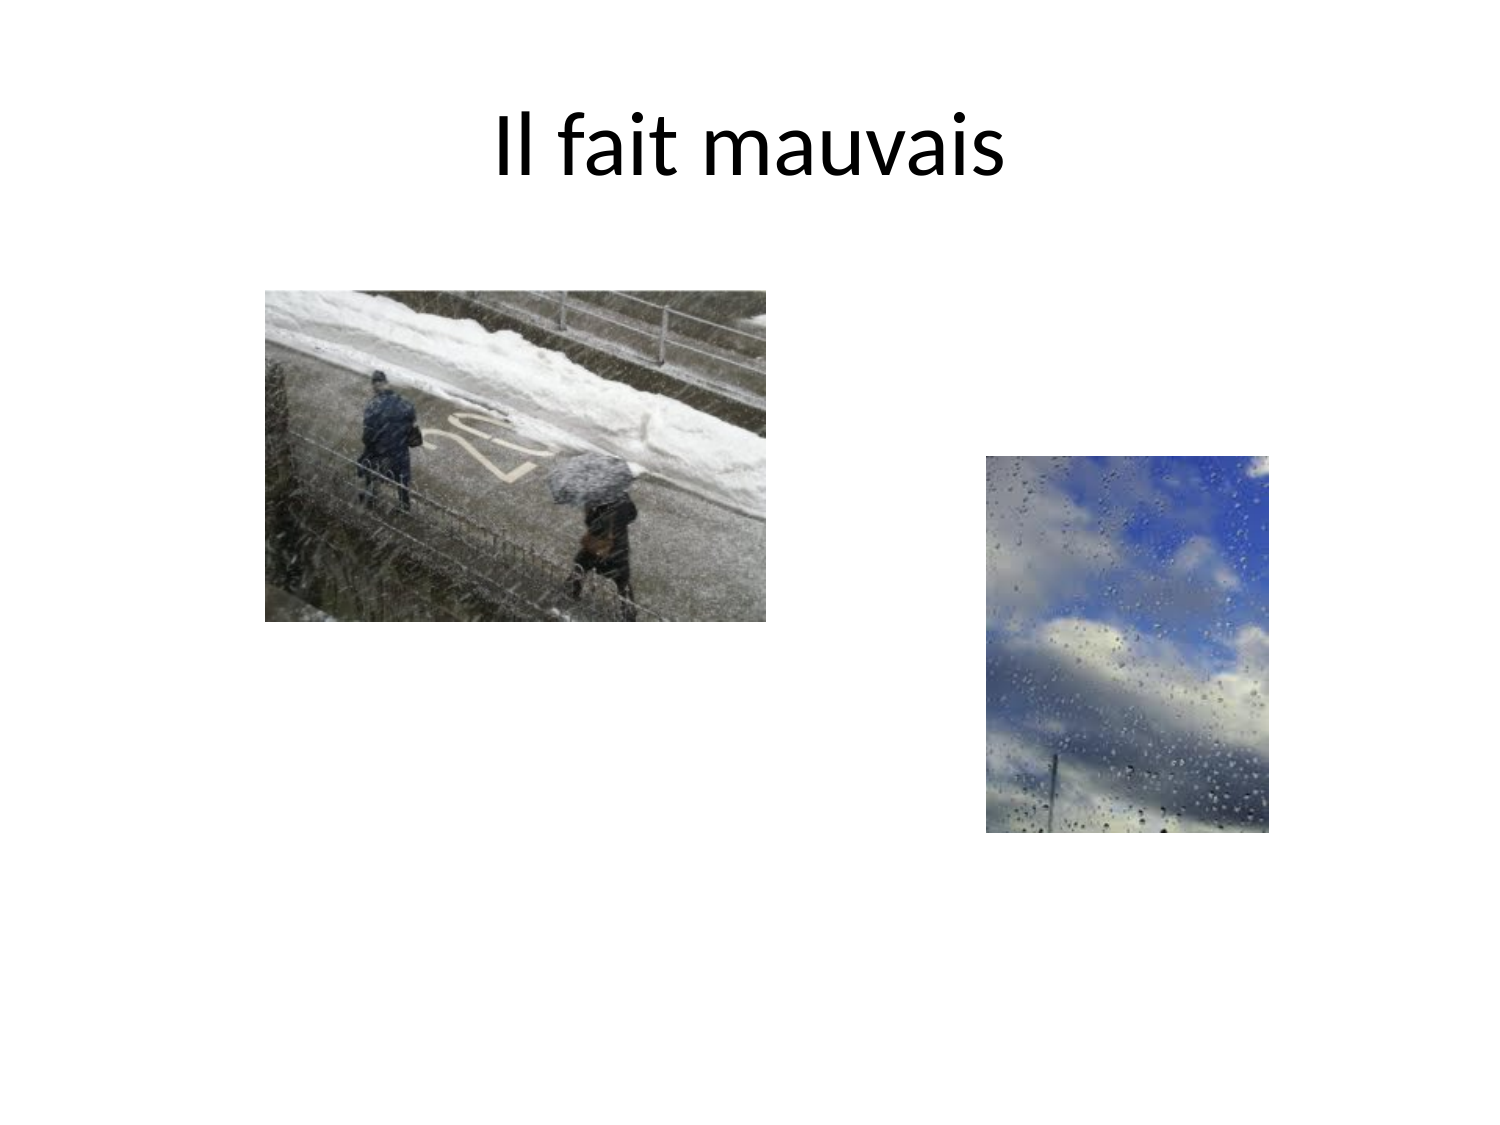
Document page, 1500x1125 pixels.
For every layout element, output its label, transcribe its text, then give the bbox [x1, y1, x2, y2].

title Il fait mauvais [75, 45, 1425, 233]
picture [265, 290, 766, 623]
picture [985, 455, 1270, 833]
